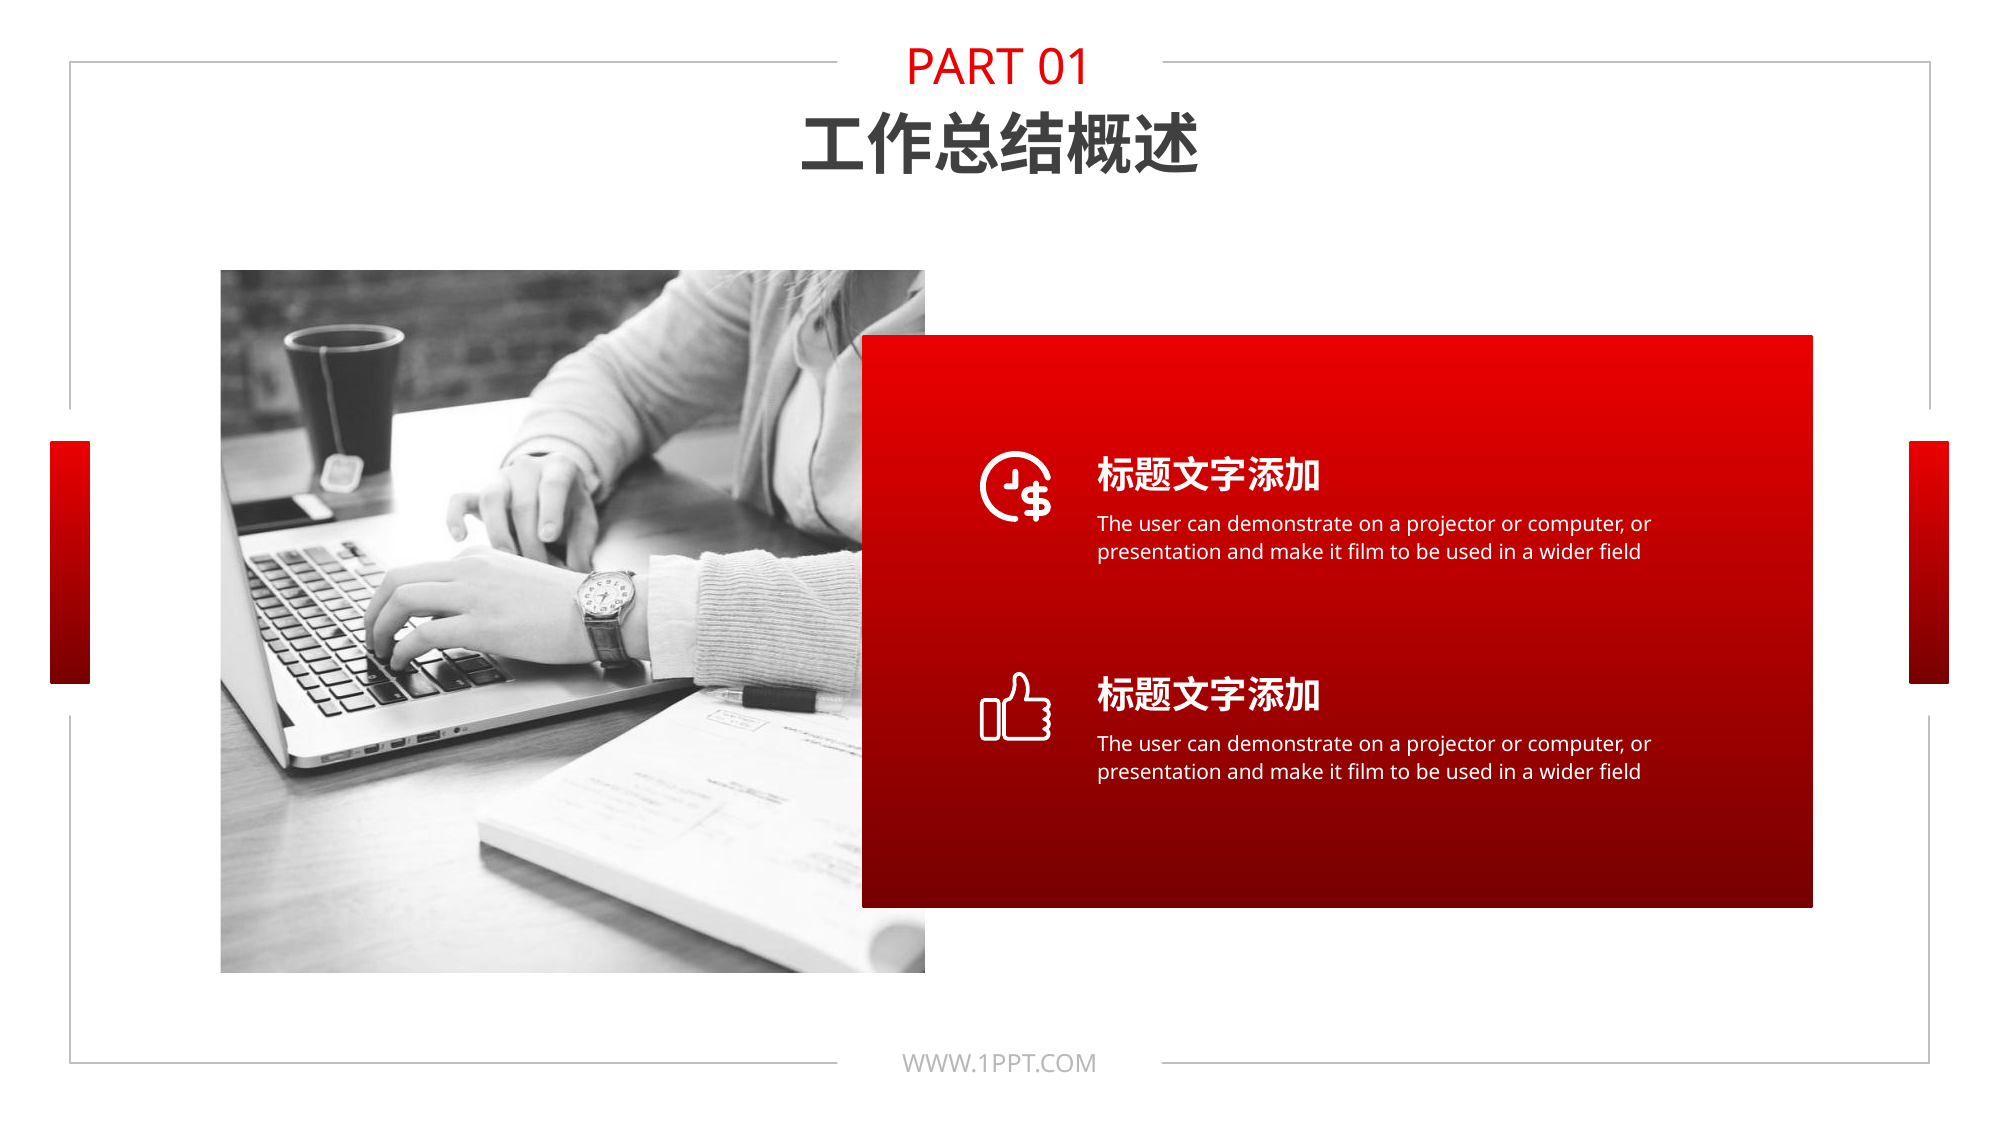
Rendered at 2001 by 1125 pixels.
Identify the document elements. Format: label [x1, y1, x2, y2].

text_box [978, 450, 1052, 523]
text_box [1082, 444, 1714, 573]
text_box [978, 670, 1052, 742]
text_box [220, 269, 926, 974]
text_box [1082, 663, 1714, 793]
text_box [782, 26, 1217, 191]
text_box [861, 334, 1813, 909]
